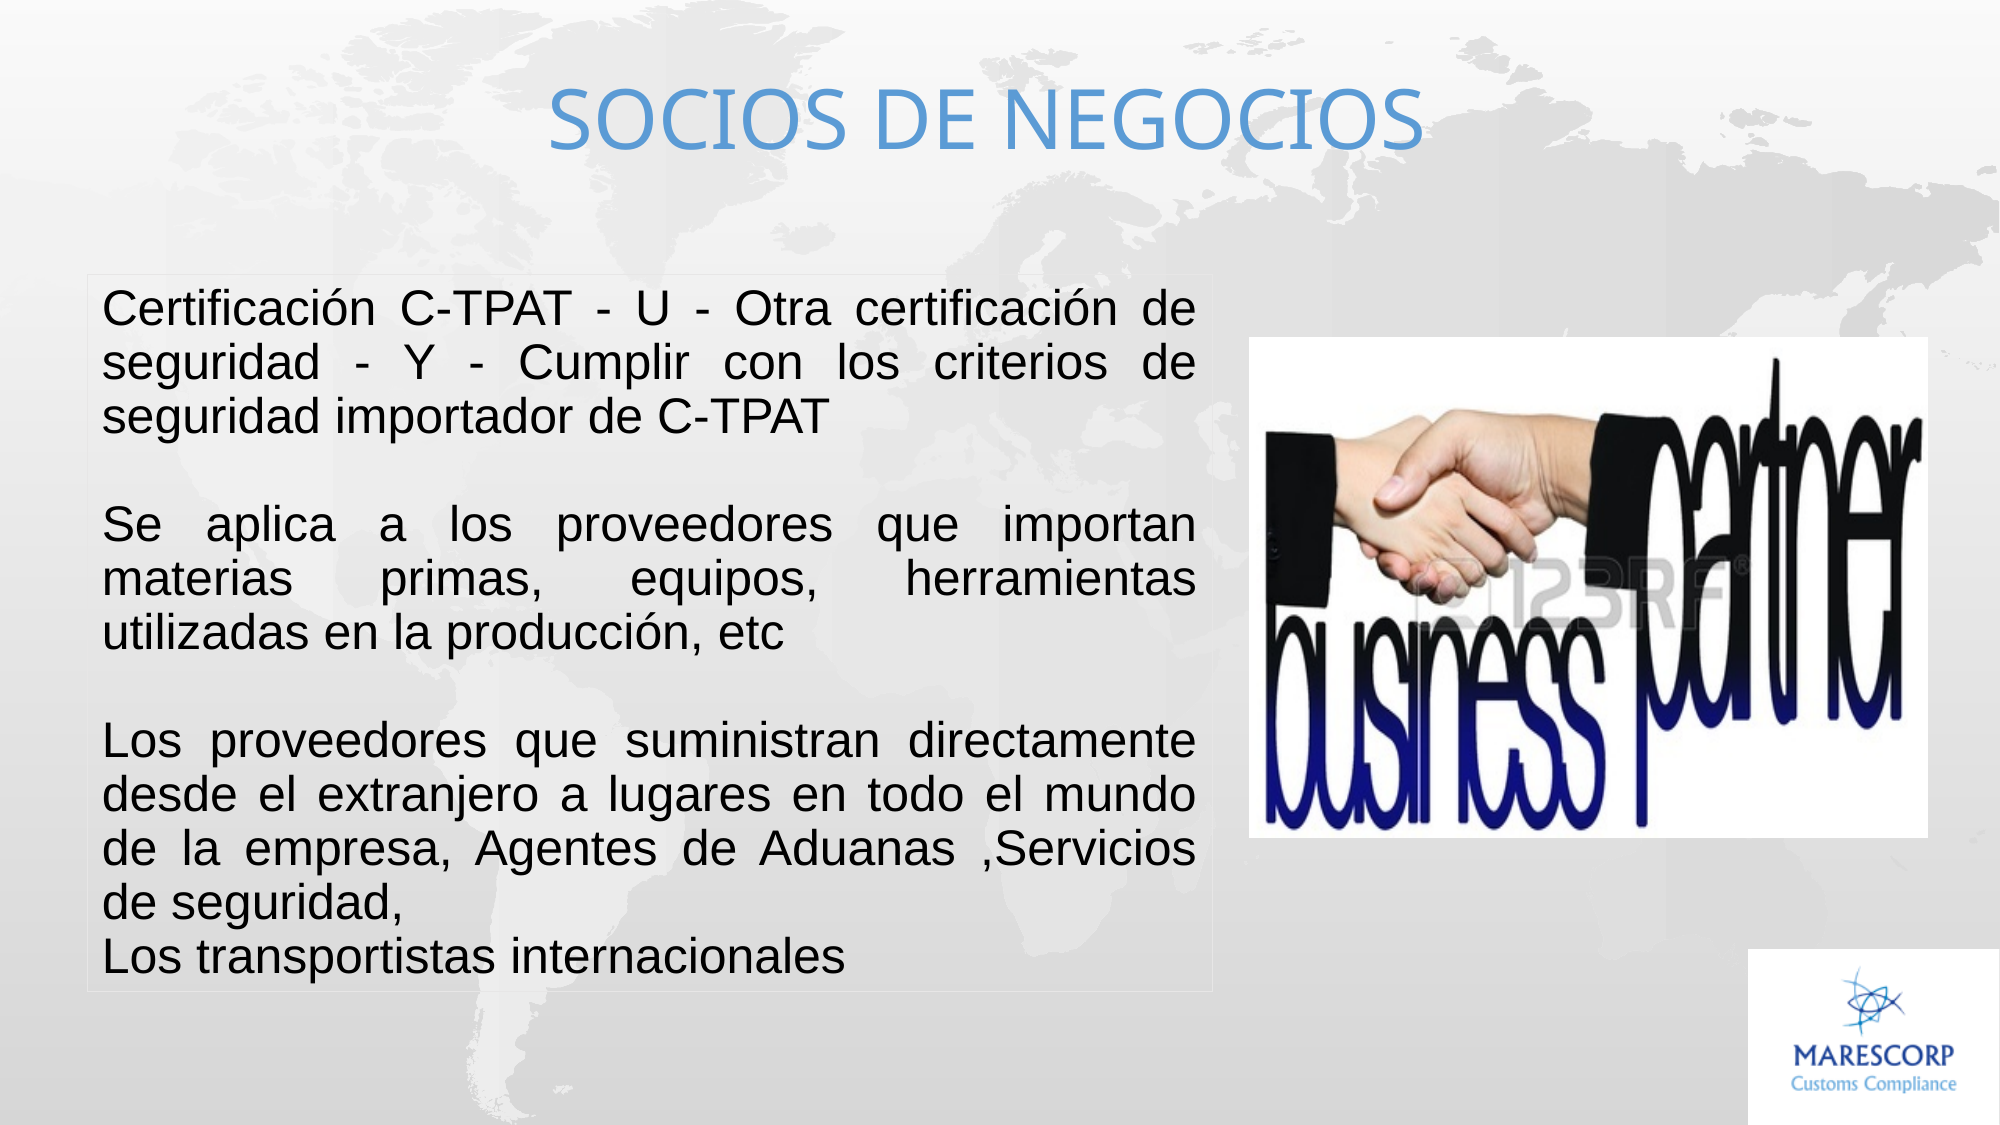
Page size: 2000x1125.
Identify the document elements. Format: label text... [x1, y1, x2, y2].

title Socios de negocios [187, 37, 1788, 175]
picture [1249, 337, 1928, 838]
picture [1748, 949, 2000, 1125]
text_box Certificación C-TPAT - U - Otra certificación de seguridad - Y - Cumplir con los criterios de seguridad importador de C-TPAT Se aplica a los proveedores que importan materias primas, equipos, herramientas utilizadas en la producción, etc Los proveedores que suministran directamente desde el extranjero a lugares en todo el mundo de la empresa, Agentes de Aduanas ,Servicios de seguridad, Los transportistas internacionales [87, 274, 1213, 992]
